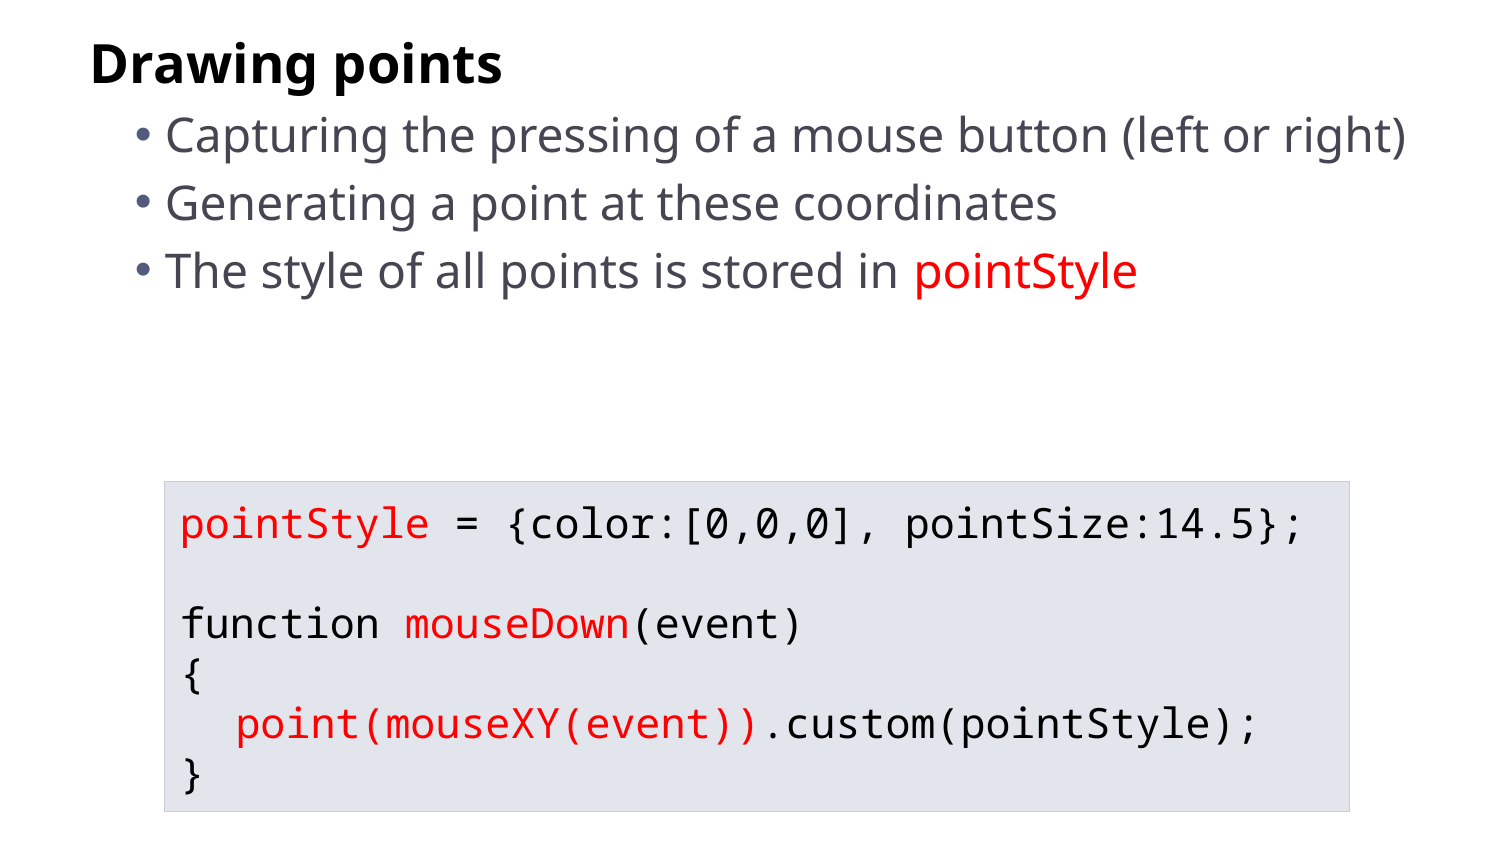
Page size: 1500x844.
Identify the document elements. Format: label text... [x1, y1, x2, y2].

list Drawing points Capturing the pressing of a mouse button (left or right) Generating a point at these coordinates The style of all points is stored in pointStyle [75, 21, 1475, 835]
text_box pointStyle = {color:[0,0,0], pointSize:14.5}; function mouseDown(event) { point(mouseXY(event)).custom(pointStyle); } [164, 481, 1350, 812]
